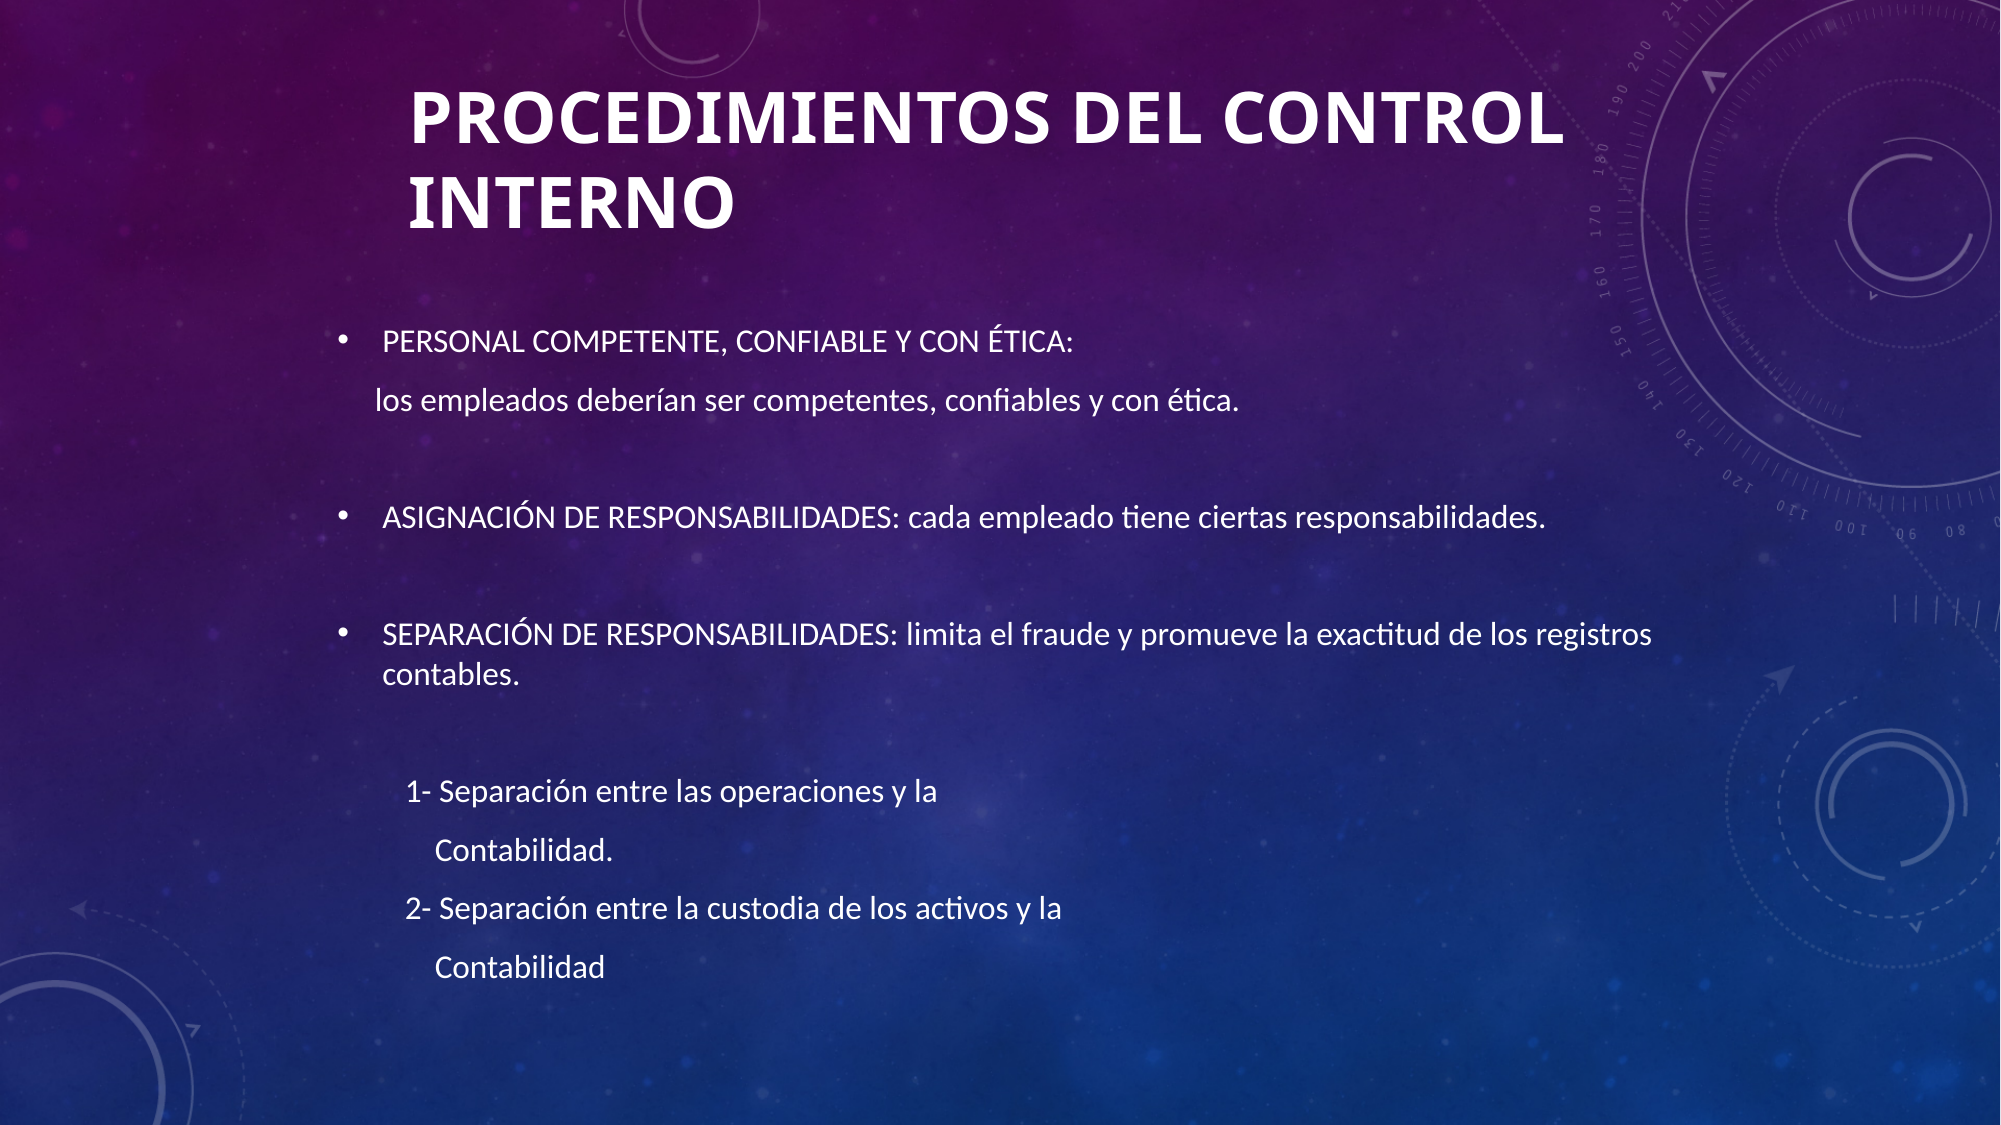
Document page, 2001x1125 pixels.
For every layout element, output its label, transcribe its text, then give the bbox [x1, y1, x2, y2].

title PROCEDIMIENTOS DEL CONTROL INTERNO [394, 64, 1744, 252]
list PERSONAL COMPETENTE, CONFIABLE Y CON ÉTICA: los empleados deberían ser competentes, confiables y con ética. ASIGNACIÓN DE RESPONSABILIDADES: cada empleado tiene ciertas responsabilidades. SEPARACIÓN DE RESPONSABILIDADES: limita el fraude y promueve la exactitud de los registros contables. 1- Separación entre las operaciones y la Contabilidad. 2- Separación entre la custodia de los activos y la Contabilidad [322, 251, 1673, 994]
picture [0, 0, 2001, 1125]
